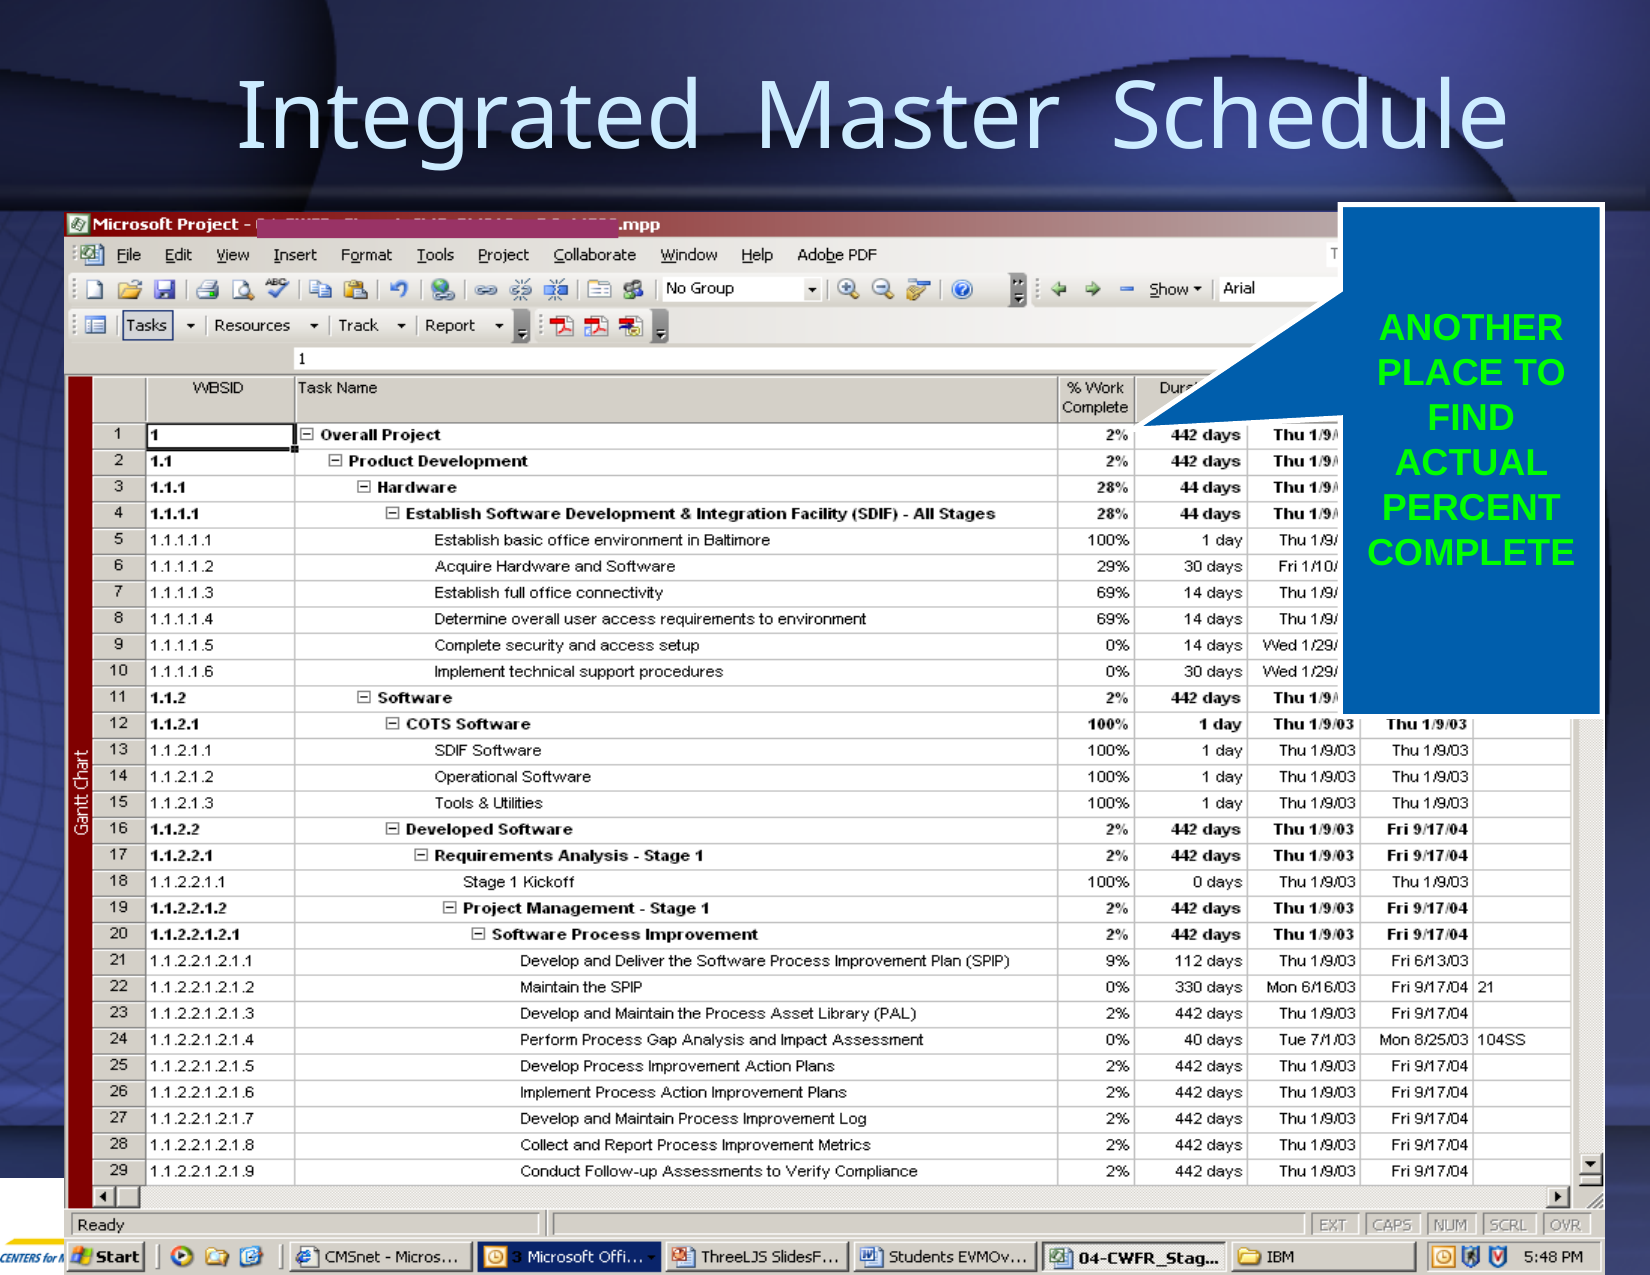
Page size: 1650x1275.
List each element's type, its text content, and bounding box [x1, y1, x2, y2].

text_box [63, 204, 1605, 1275]
picture [0, 0, 1650, 1275]
title Integrated Master Schedule [220, 25, 1609, 196]
